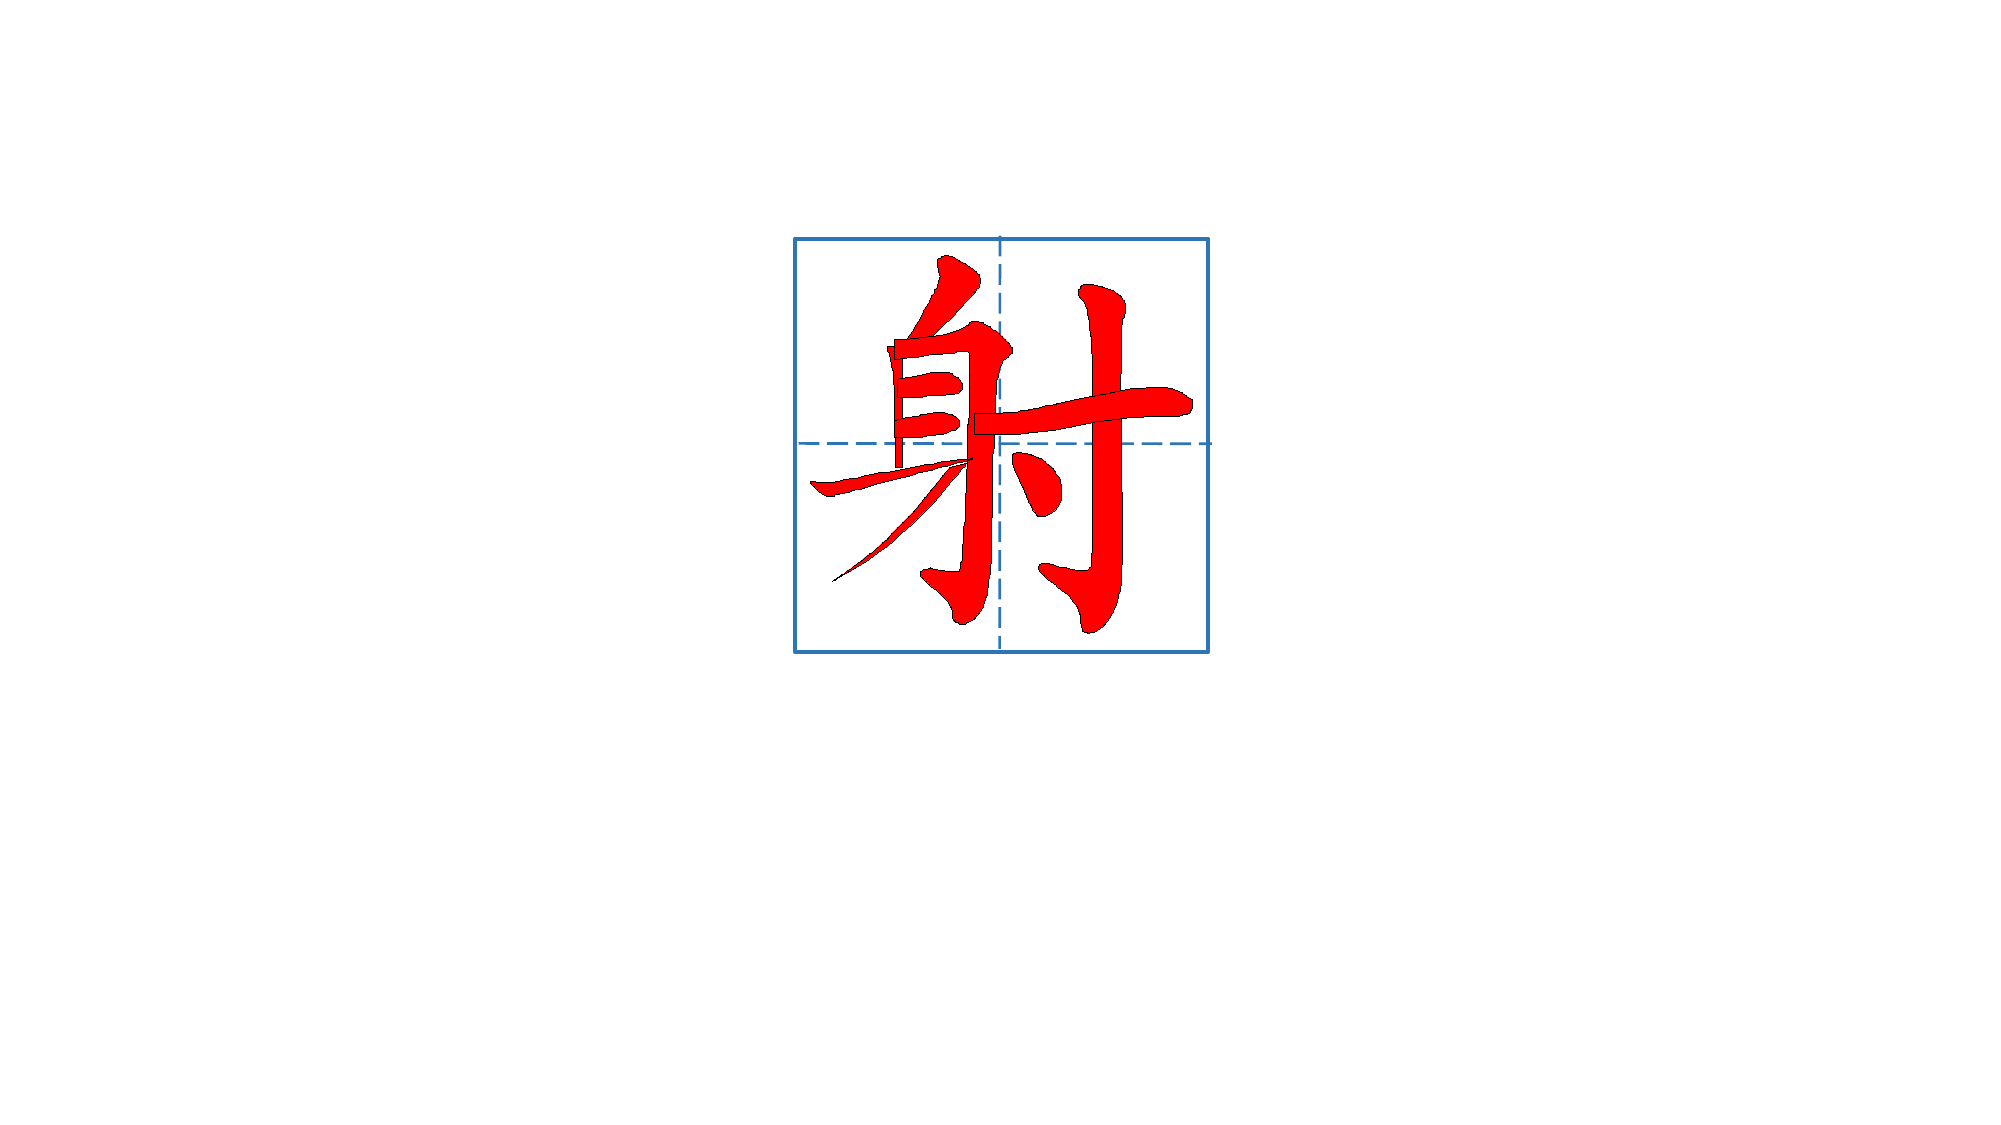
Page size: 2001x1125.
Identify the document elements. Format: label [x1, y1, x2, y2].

text_box [794, 235, 1212, 653]
